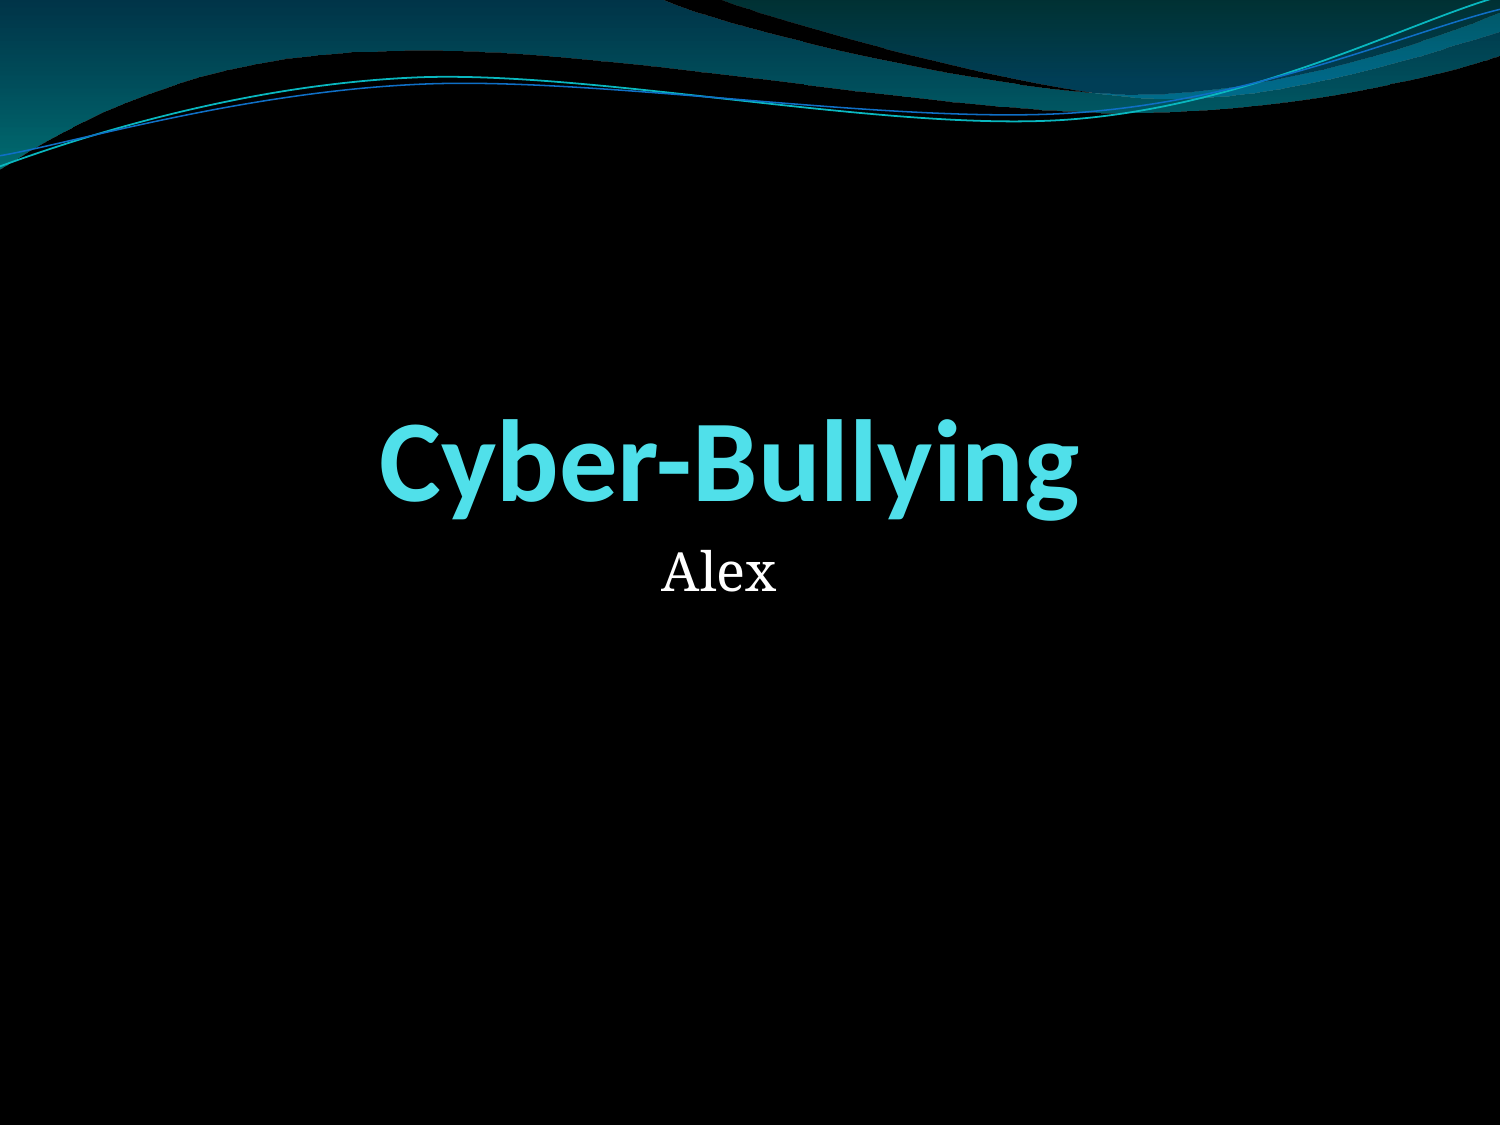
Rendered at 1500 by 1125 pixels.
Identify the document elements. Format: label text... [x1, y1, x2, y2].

subtitle Alex [87, 529, 1376, 818]
title Cyber-Bullying [87, 224, 1376, 525]
